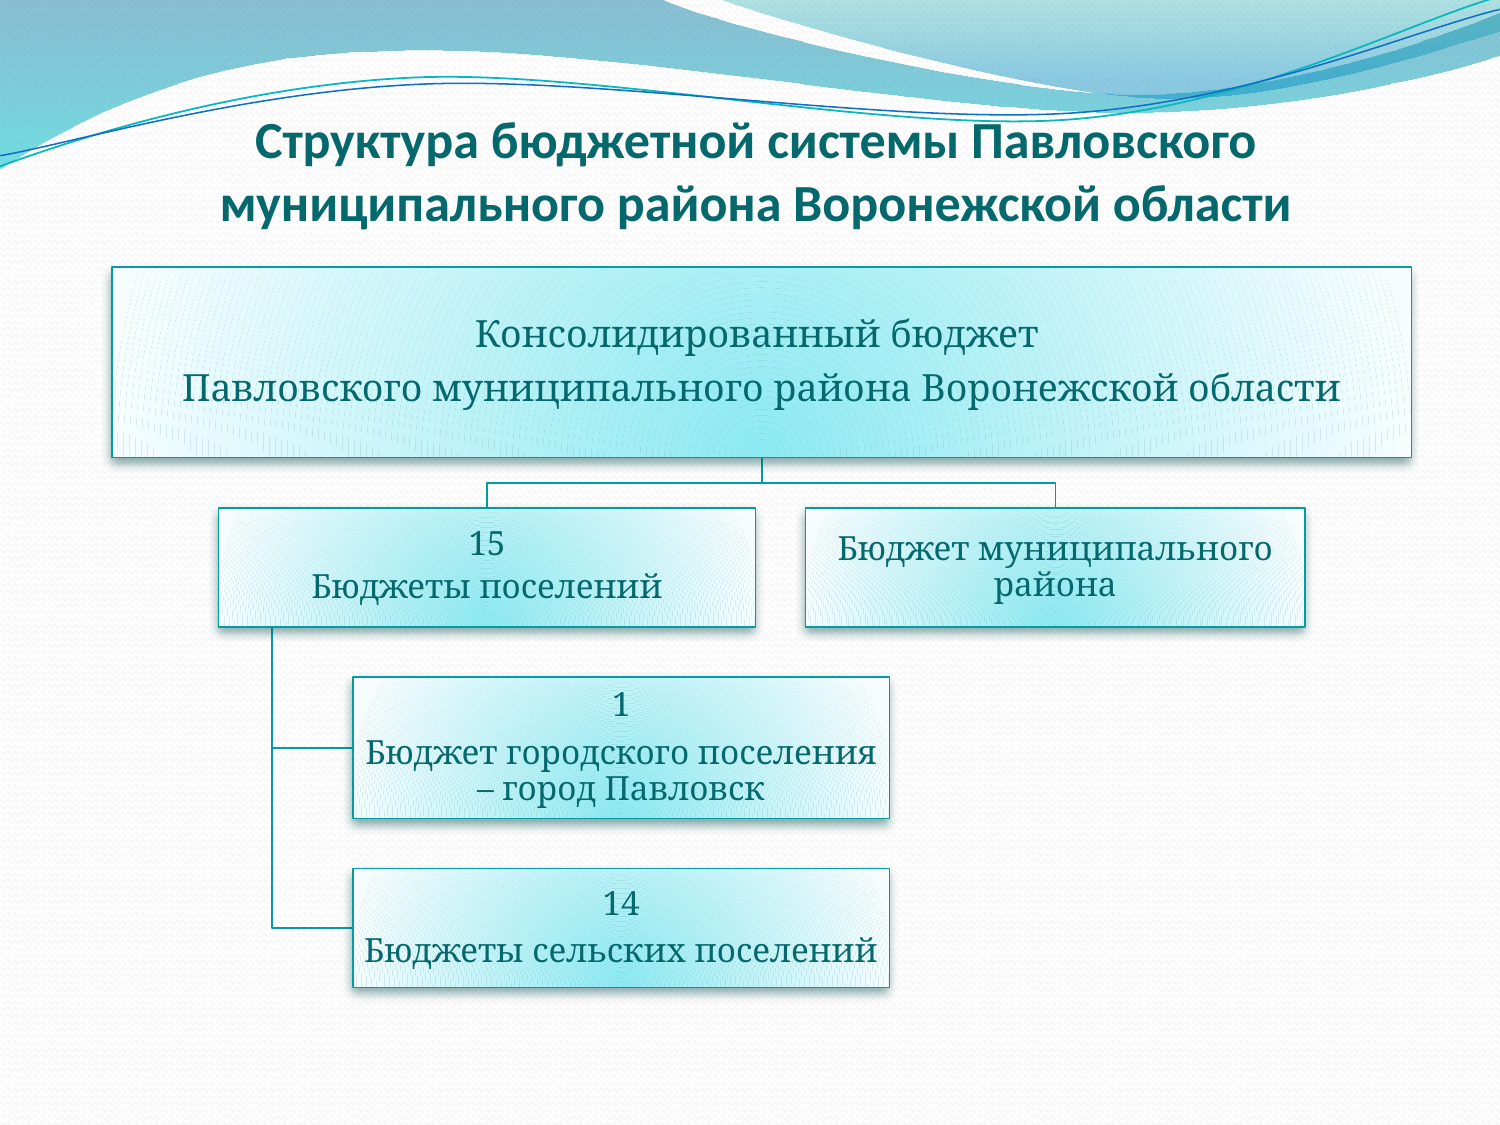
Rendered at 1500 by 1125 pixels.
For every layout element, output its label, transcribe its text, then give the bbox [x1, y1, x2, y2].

title Структура бюджетной системы Павловского муниципального района Воронежской области [64, 42, 1447, 232]
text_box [111, 266, 1412, 988]
